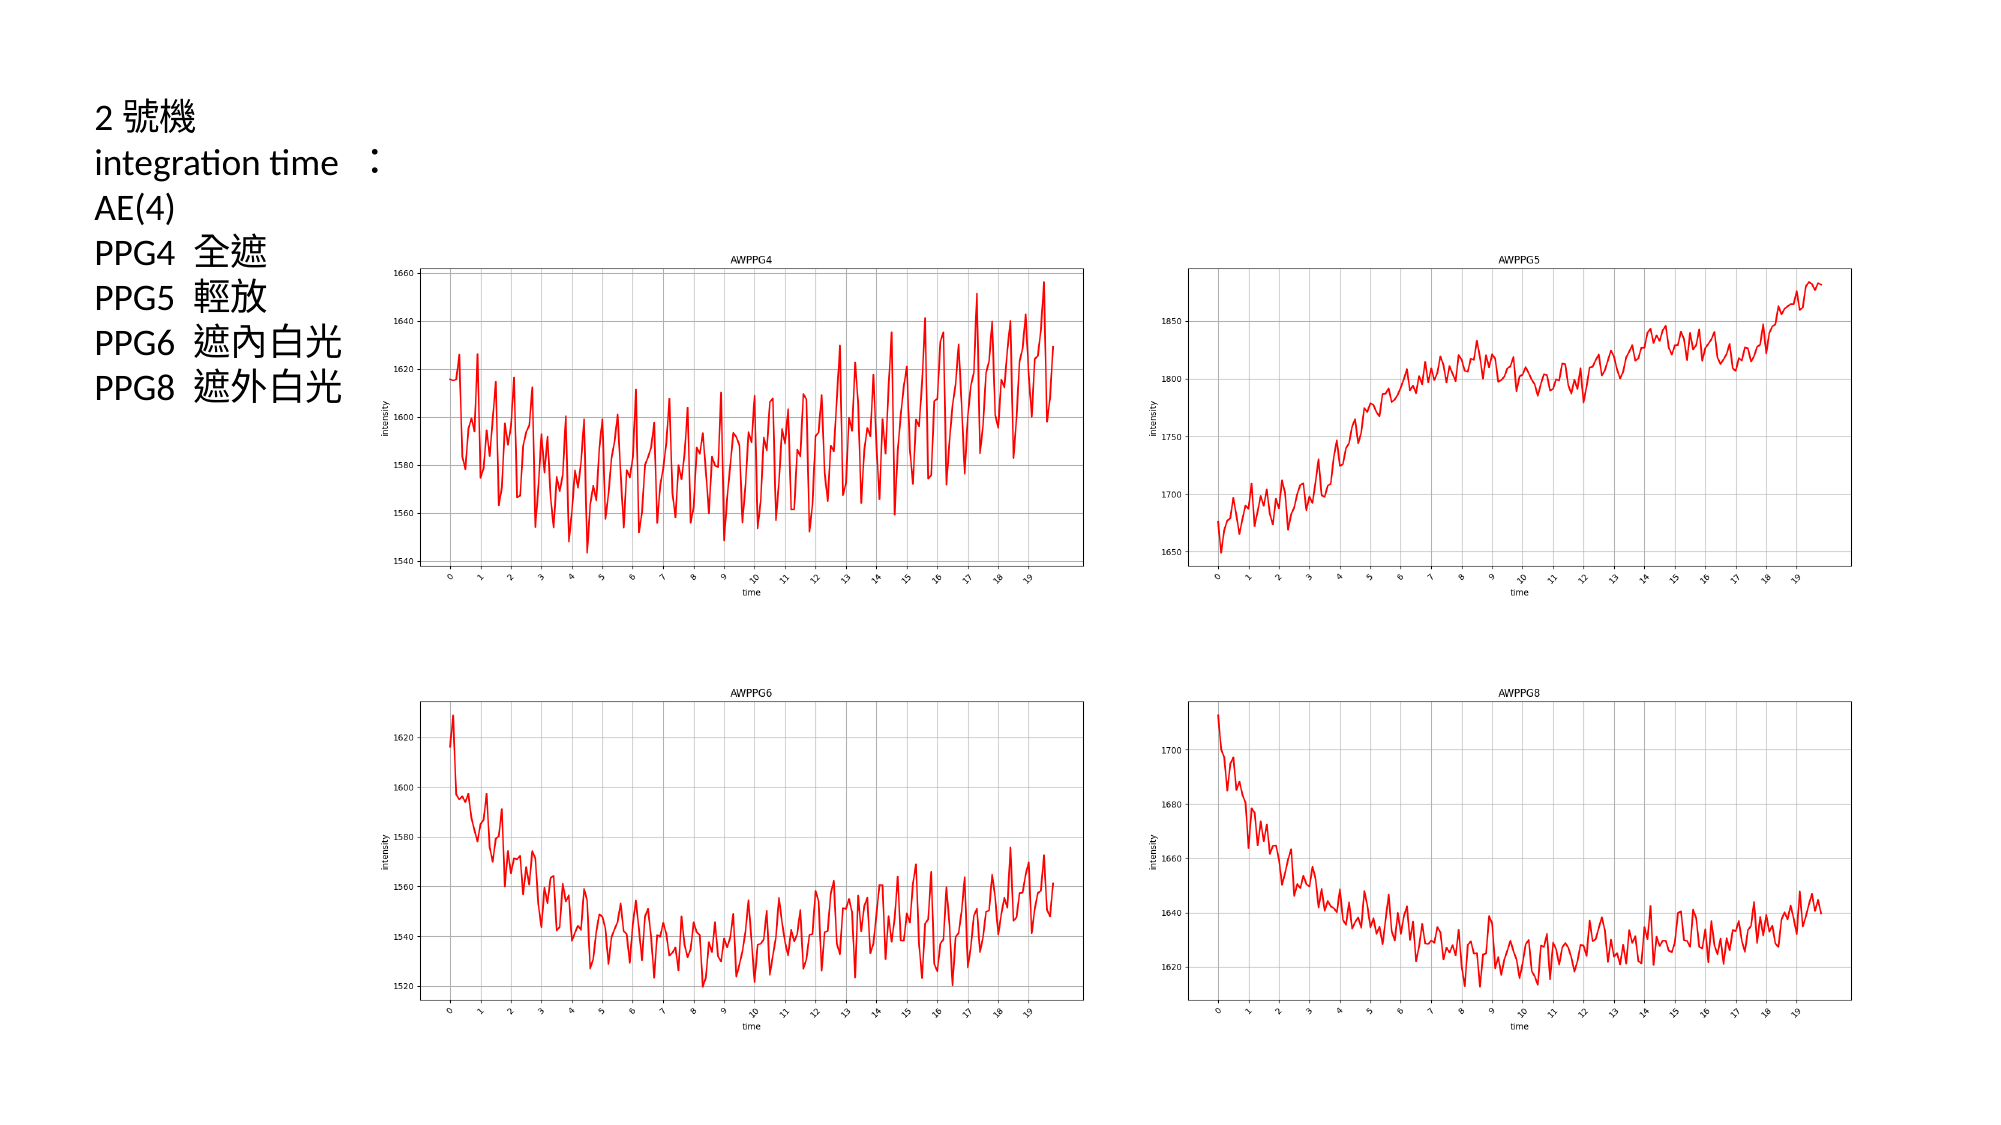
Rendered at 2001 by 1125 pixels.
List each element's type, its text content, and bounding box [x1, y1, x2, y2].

text_box 2號機 integration time ：AE(4) PPG4 全遮 PPG5 輕放 PPG6 遮內白光 PPG8 遮外白光 [79, 85, 473, 416]
picture [1140, 679, 1860, 1040]
picture [372, 246, 1092, 606]
picture [1140, 246, 1860, 606]
picture [372, 679, 1092, 1040]
